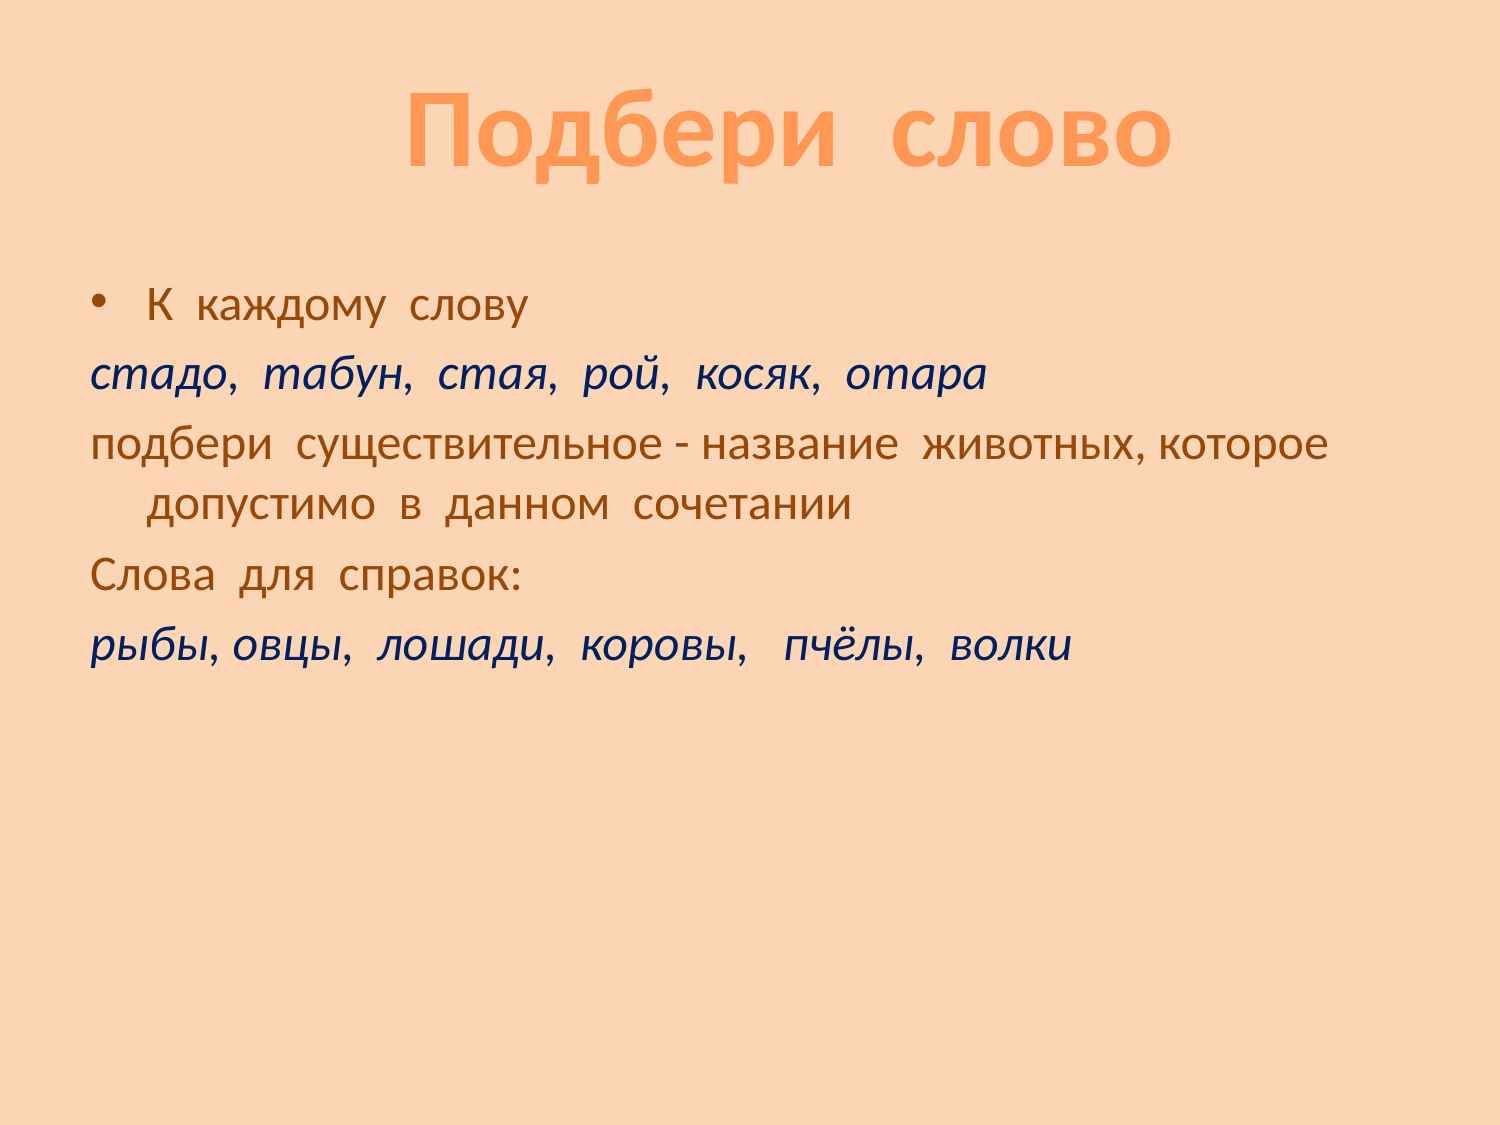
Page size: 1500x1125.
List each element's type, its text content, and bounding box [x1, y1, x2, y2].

text_box Подбери слово [387, 46, 1192, 197]
list К каждому слову стадо, табун, стая, рой, косяк, отара подбери существительное - название животных, которое допустимо в данном сочетании Слова для справок: рыбы, овцы, лошади, коровы, пчёлы, волки [75, 262, 1425, 1005]
